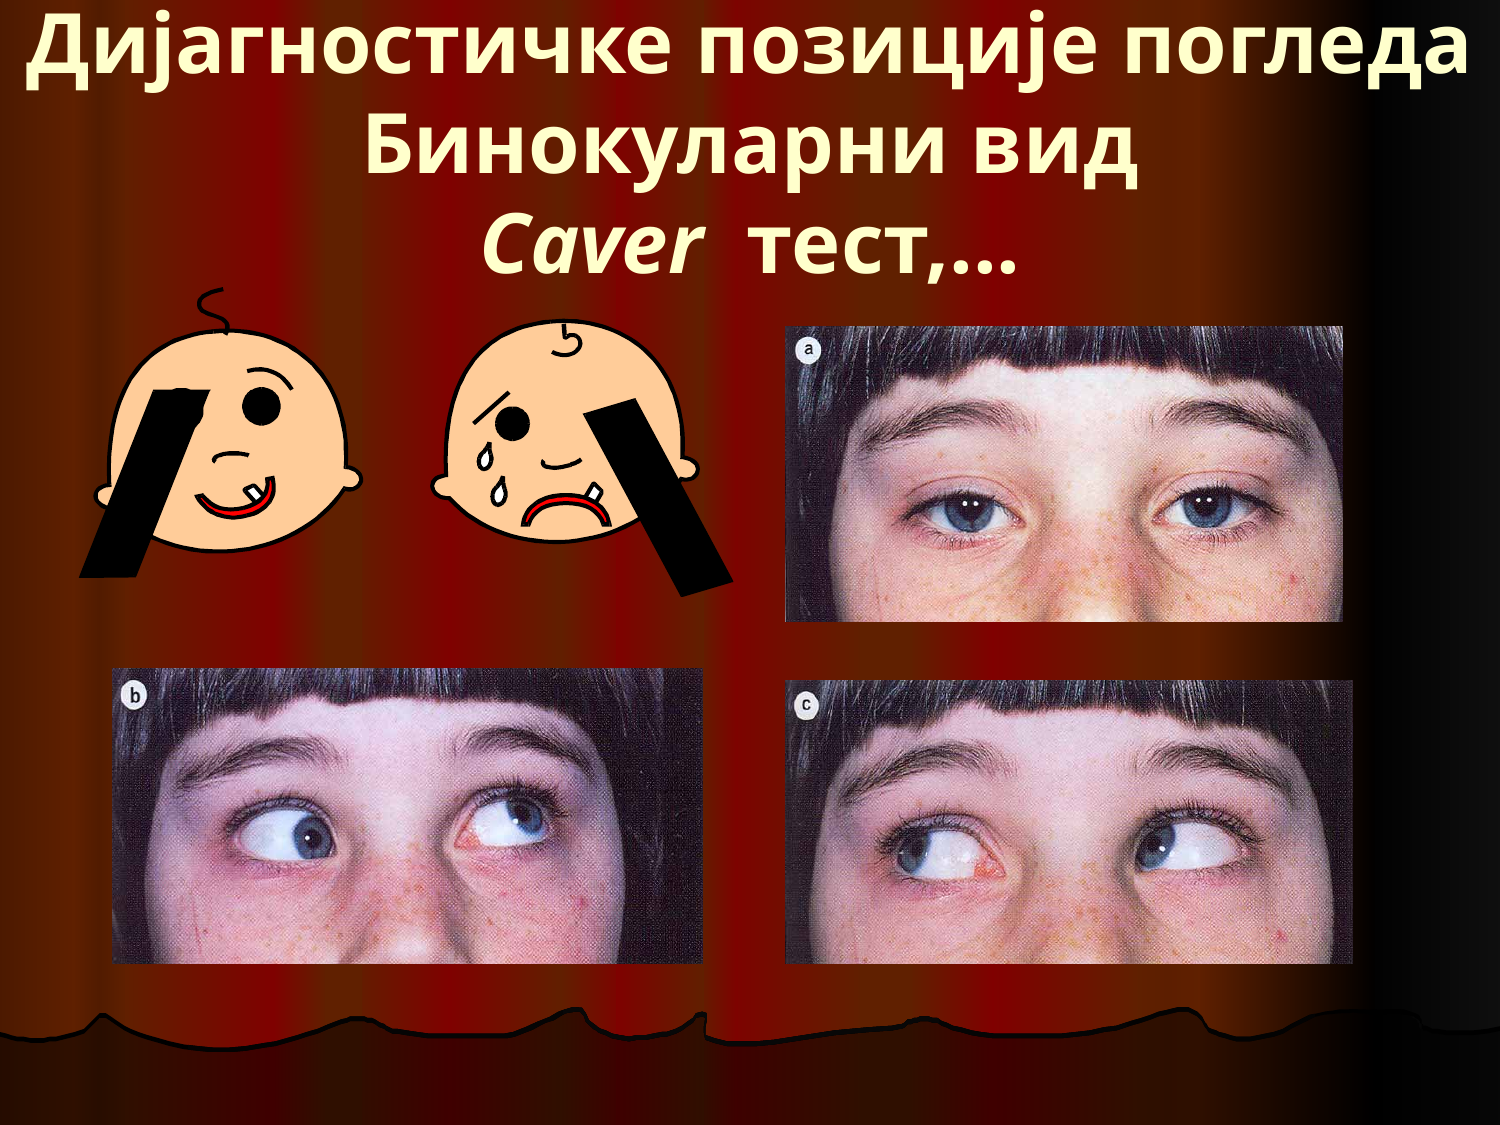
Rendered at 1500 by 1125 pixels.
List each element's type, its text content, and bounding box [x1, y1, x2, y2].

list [785, 326, 1343, 622]
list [111, 668, 704, 965]
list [785, 680, 1353, 965]
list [75, 284, 737, 600]
title Дијагностичке позиције погледа Бинокуларни вид Caver тест,... [0, 46, 1500, 235]
